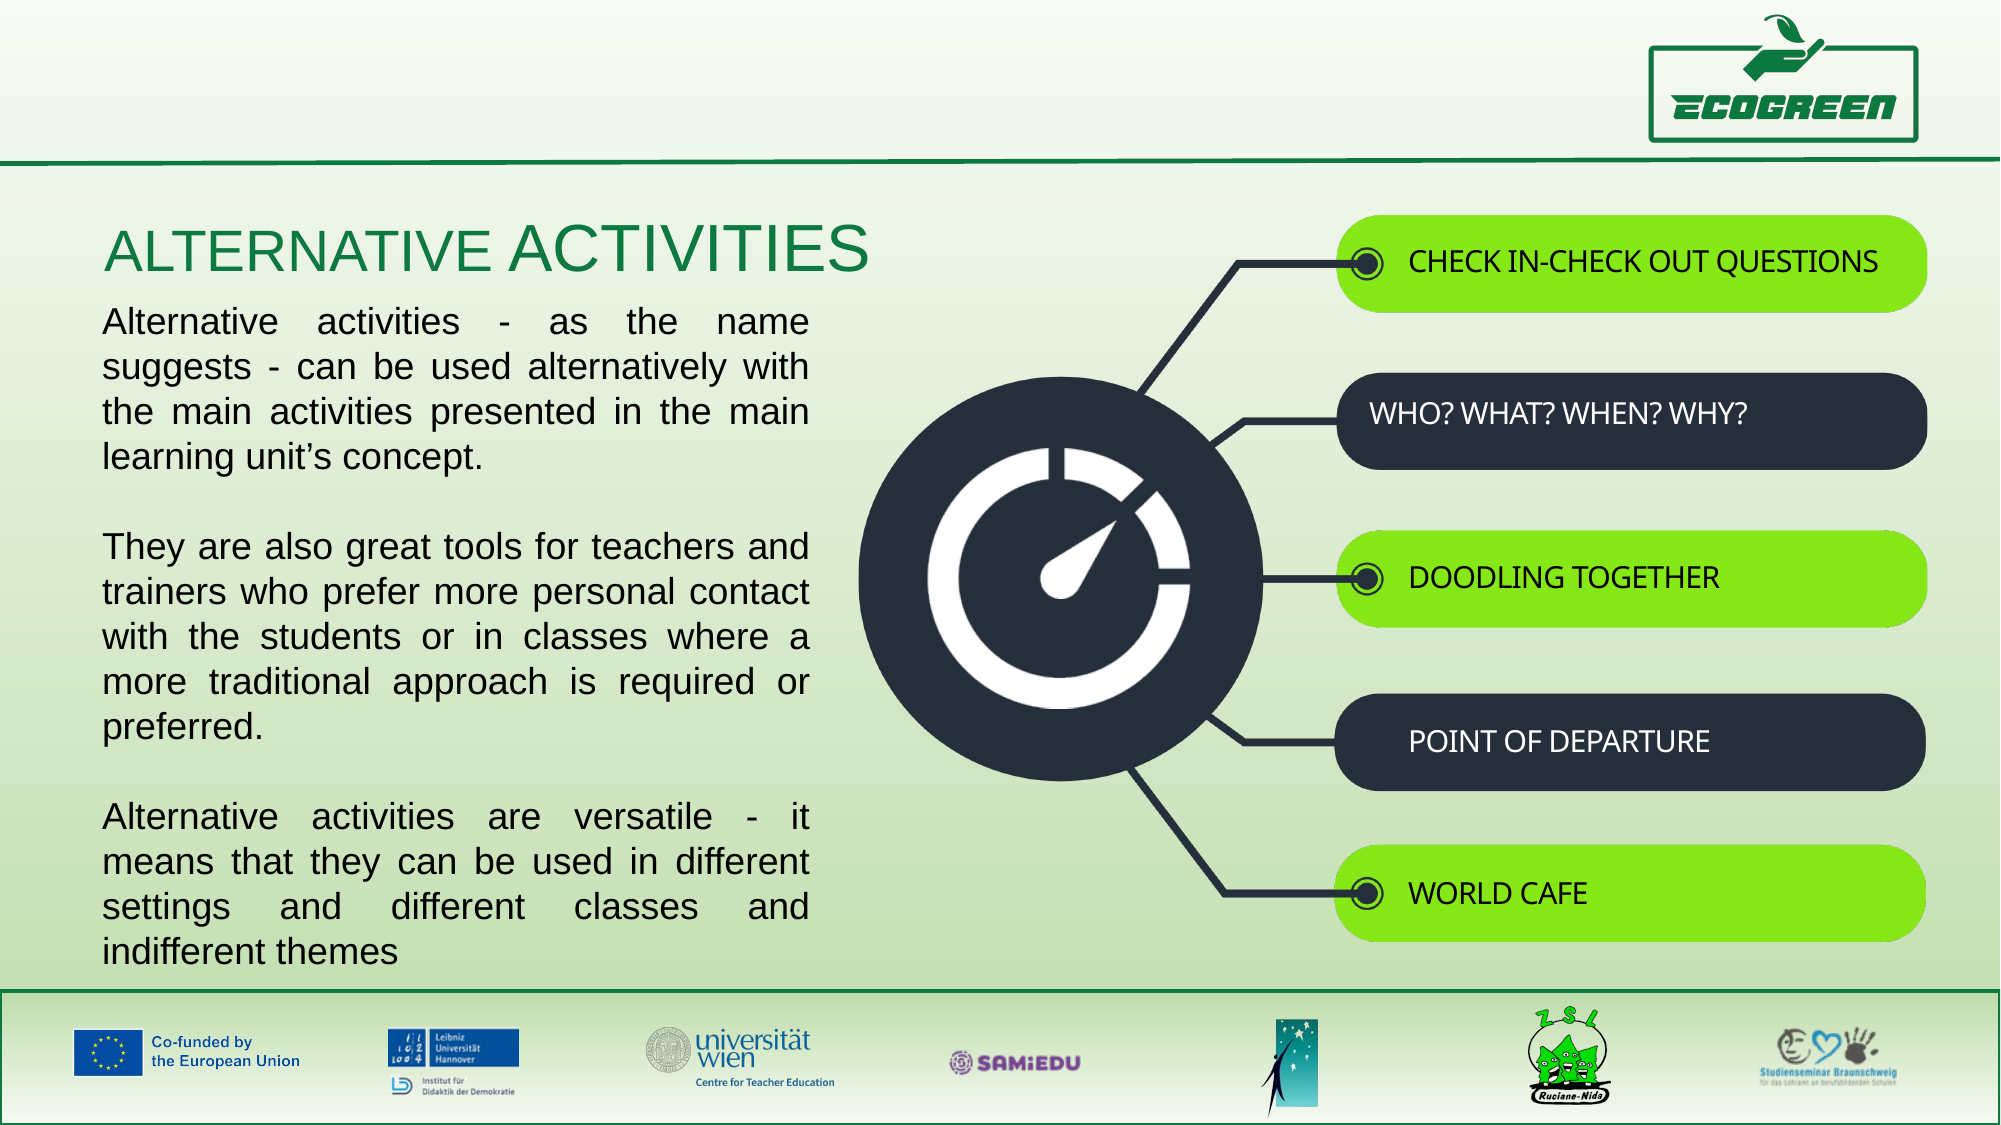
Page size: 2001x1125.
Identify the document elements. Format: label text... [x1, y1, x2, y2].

picture [646, 1027, 834, 1086]
text_box WORLD CAFE [1408, 875, 1907, 911]
text_box [926, 448, 1192, 709]
text_box POINT OF DEPARTURE [1408, 723, 1907, 759]
picture [1528, 1006, 1611, 1105]
picture [1639, 0, 1928, 157]
picture [945, 1047, 1087, 1079]
text_box [858, 215, 1928, 942]
picture [388, 1022, 519, 1103]
picture [1755, 1022, 1902, 1091]
text_box ALTERNATIVE ACTIVITIES [104, 216, 972, 285]
text_box Alternative activities - as the name suggests - can be used alternatively with the main activities presented in the main learning unit’s concept. They are also great tools for teachers and trainers who prefer more personal contact with the students or in classes where a more traditional approach is required or preferred. Alternative activities are versatile - it means that they can be used in different settings and different classes and indifferent themes [102, 296, 811, 1011]
text_box WHO? WHAT? WHEN? WHY? [1369, 395, 1868, 431]
picture [71, 1027, 317, 1079]
text_box DOODLING TOGETHER [1408, 559, 1907, 595]
picture [1259, 1018, 1330, 1125]
text_box CHECK IN-CHECK OUT QUESTIONS [1408, 243, 1907, 279]
